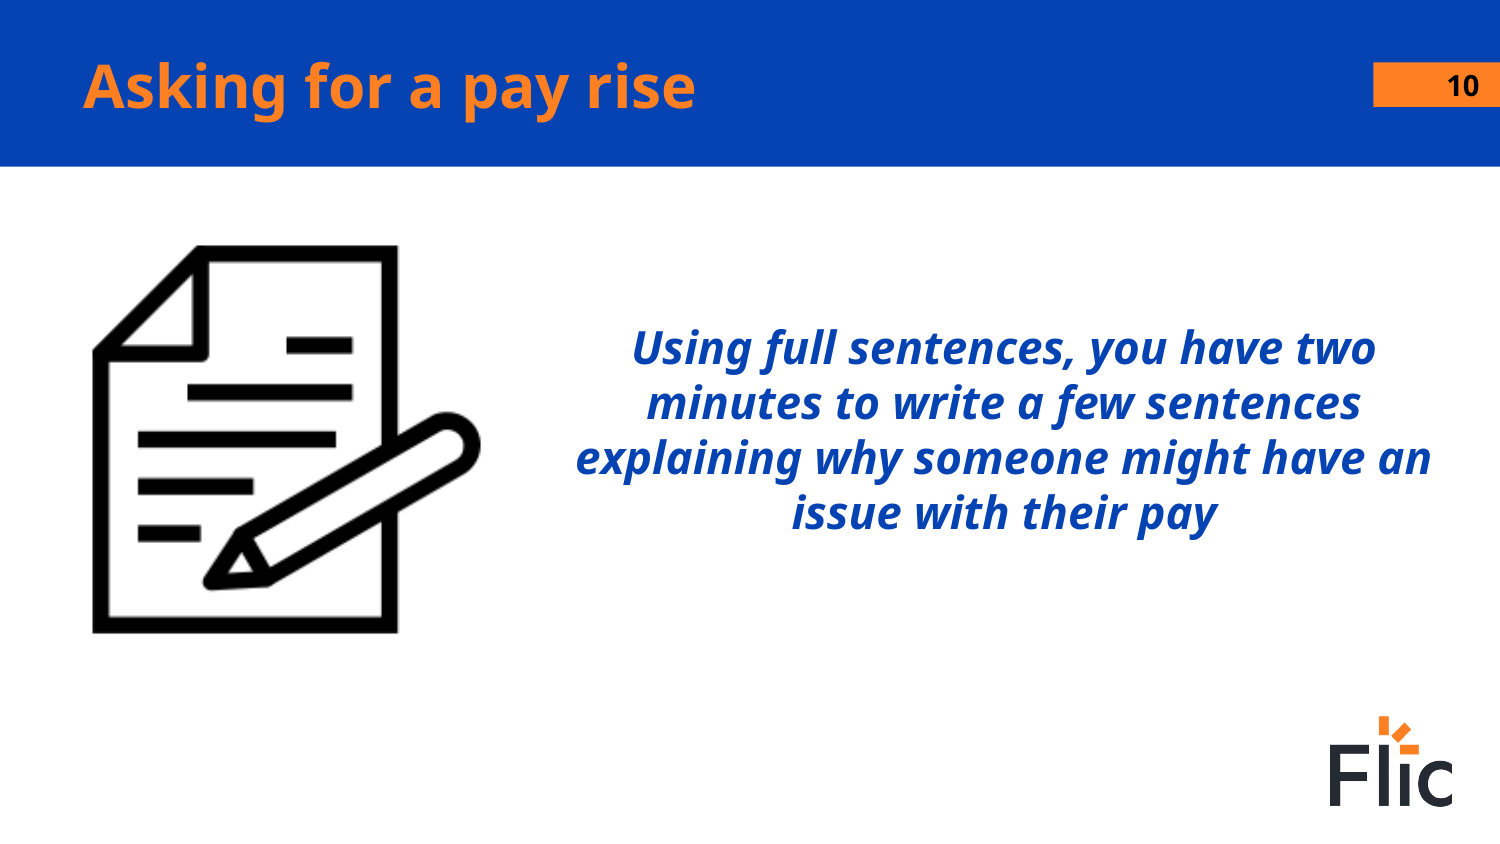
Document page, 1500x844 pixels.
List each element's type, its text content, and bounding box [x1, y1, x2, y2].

picture [1330, 716, 1452, 807]
text_box 10 [1431, 52, 1500, 92]
text_box Using full sentences, you have two minutes to write a few sentences explaining why someone might have an issue with their pay [544, 303, 1464, 554]
picture [89, 242, 485, 638]
text_box Asking for a pay rise [68, 32, 950, 136]
